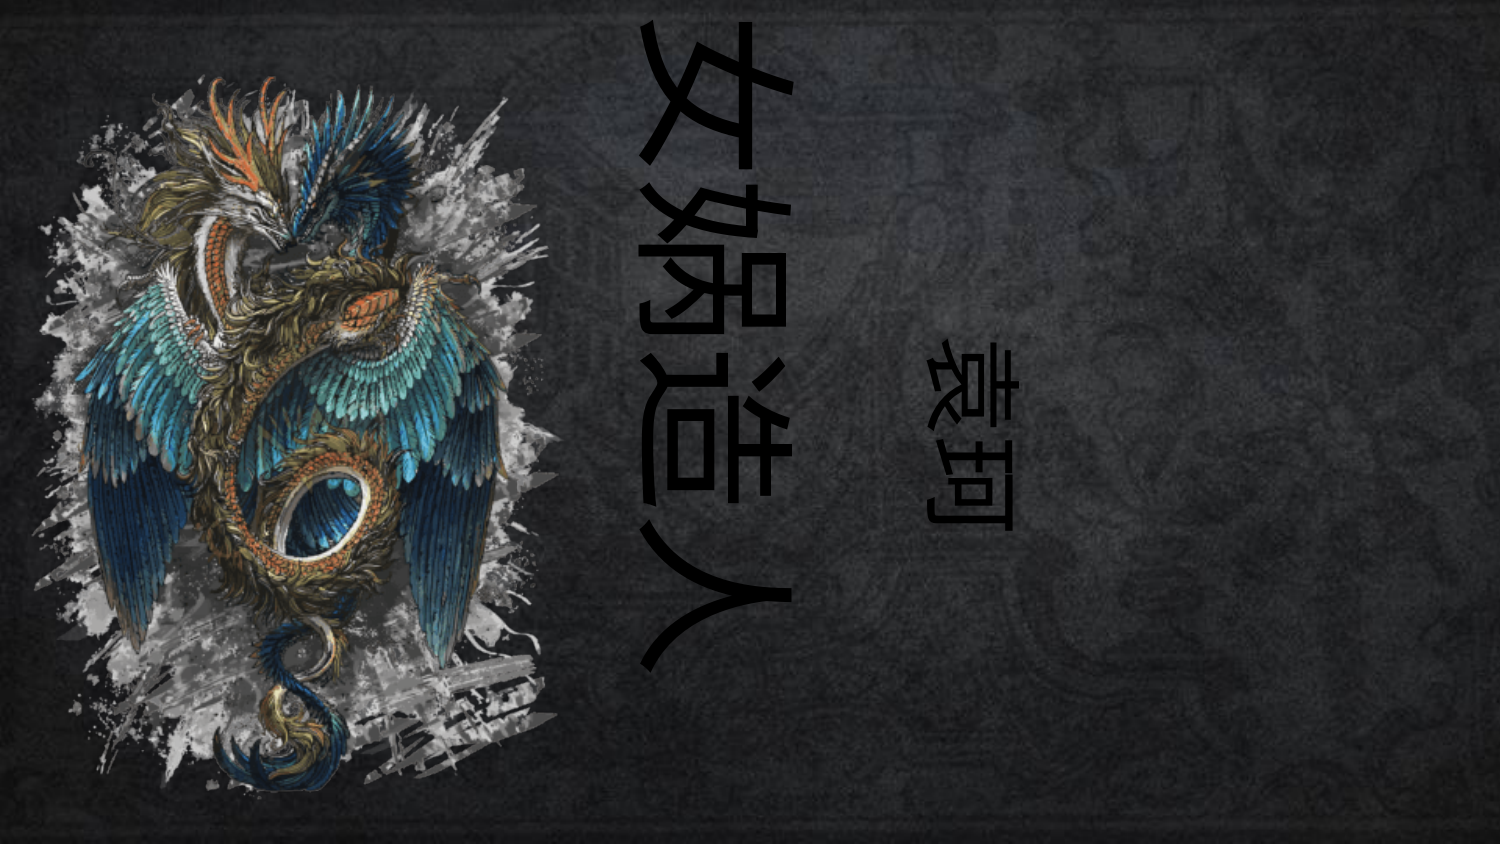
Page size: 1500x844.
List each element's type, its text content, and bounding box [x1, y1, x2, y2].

text_box 女娲造人 [605, 6, 831, 692]
picture [0, 0, 1500, 844]
text_box 袁珂 [903, 330, 1047, 544]
